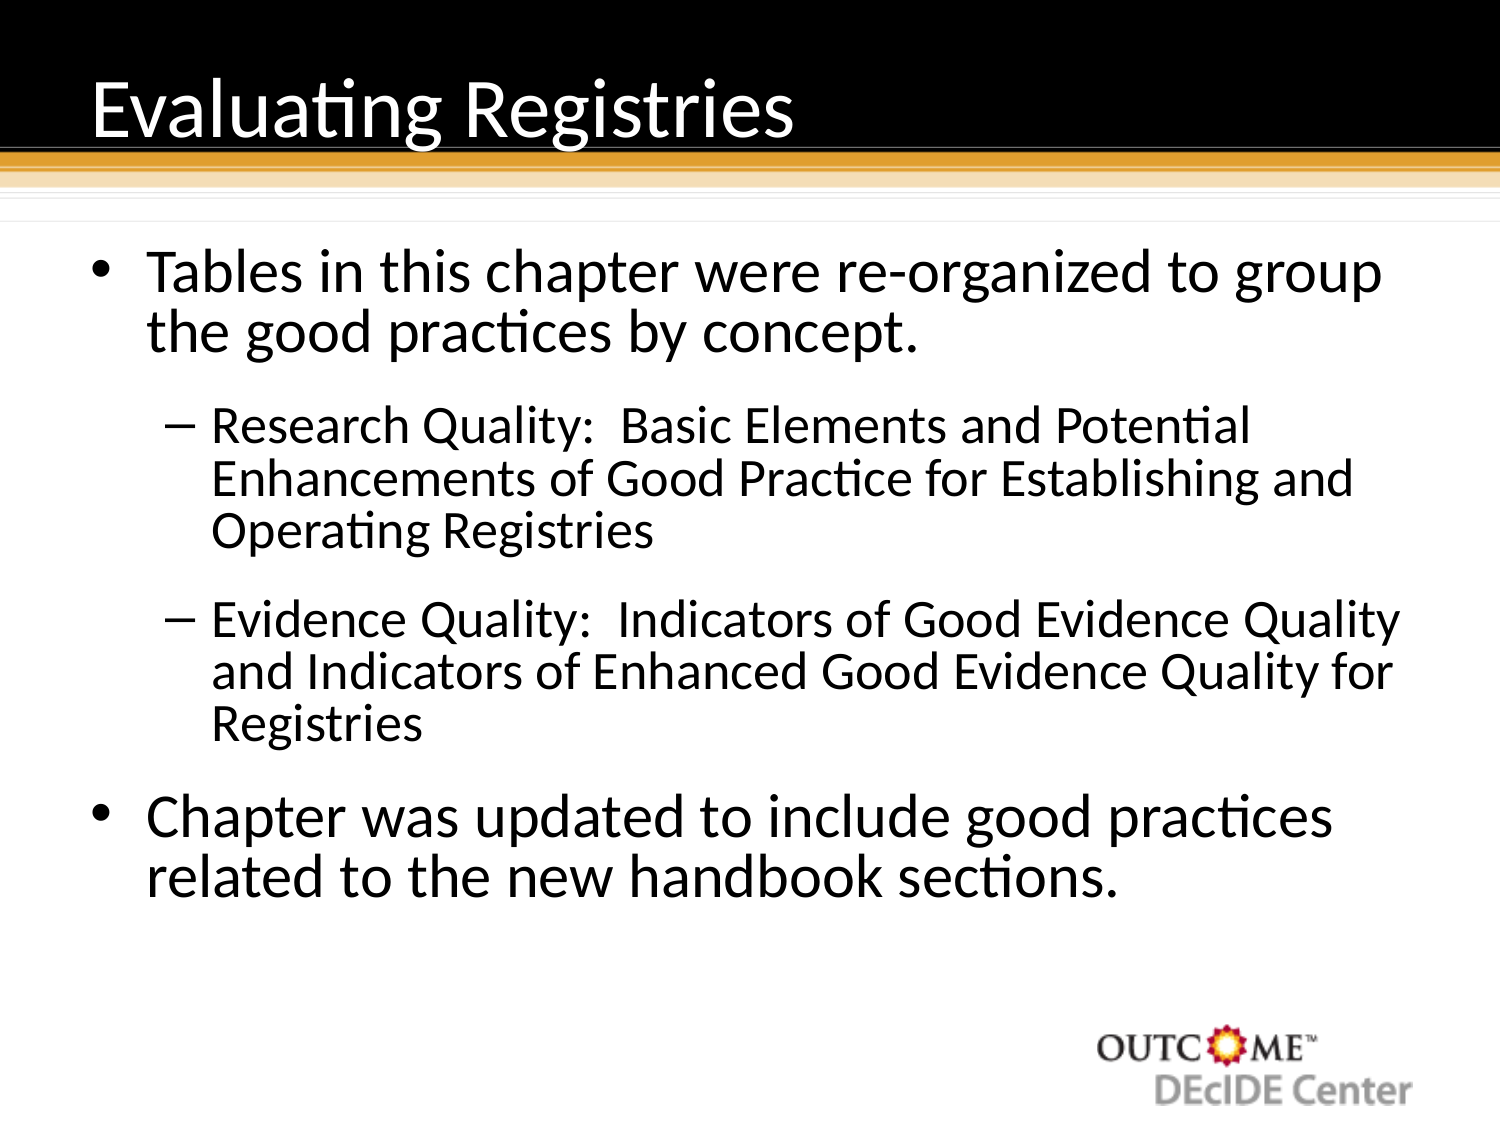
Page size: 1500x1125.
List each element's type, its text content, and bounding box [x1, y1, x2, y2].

title Evaluating Registries [74, 44, 1426, 163]
picture [0, 0, 1500, 223]
picture [1097, 1024, 1413, 1106]
list Tables in this chapter were re-organized to group the good practices by concept. Research Quality: Basic Elements and Potential Enhancements of Good Practice for Establishing and Operating Registries Evidence Quality: Indicators of Good Evidence Quality and Indicators of Enhanced Good Evidence Quality for Registries Chapter was updated to include good practices related to the new handbook sections. [74, 237, 1426, 976]
